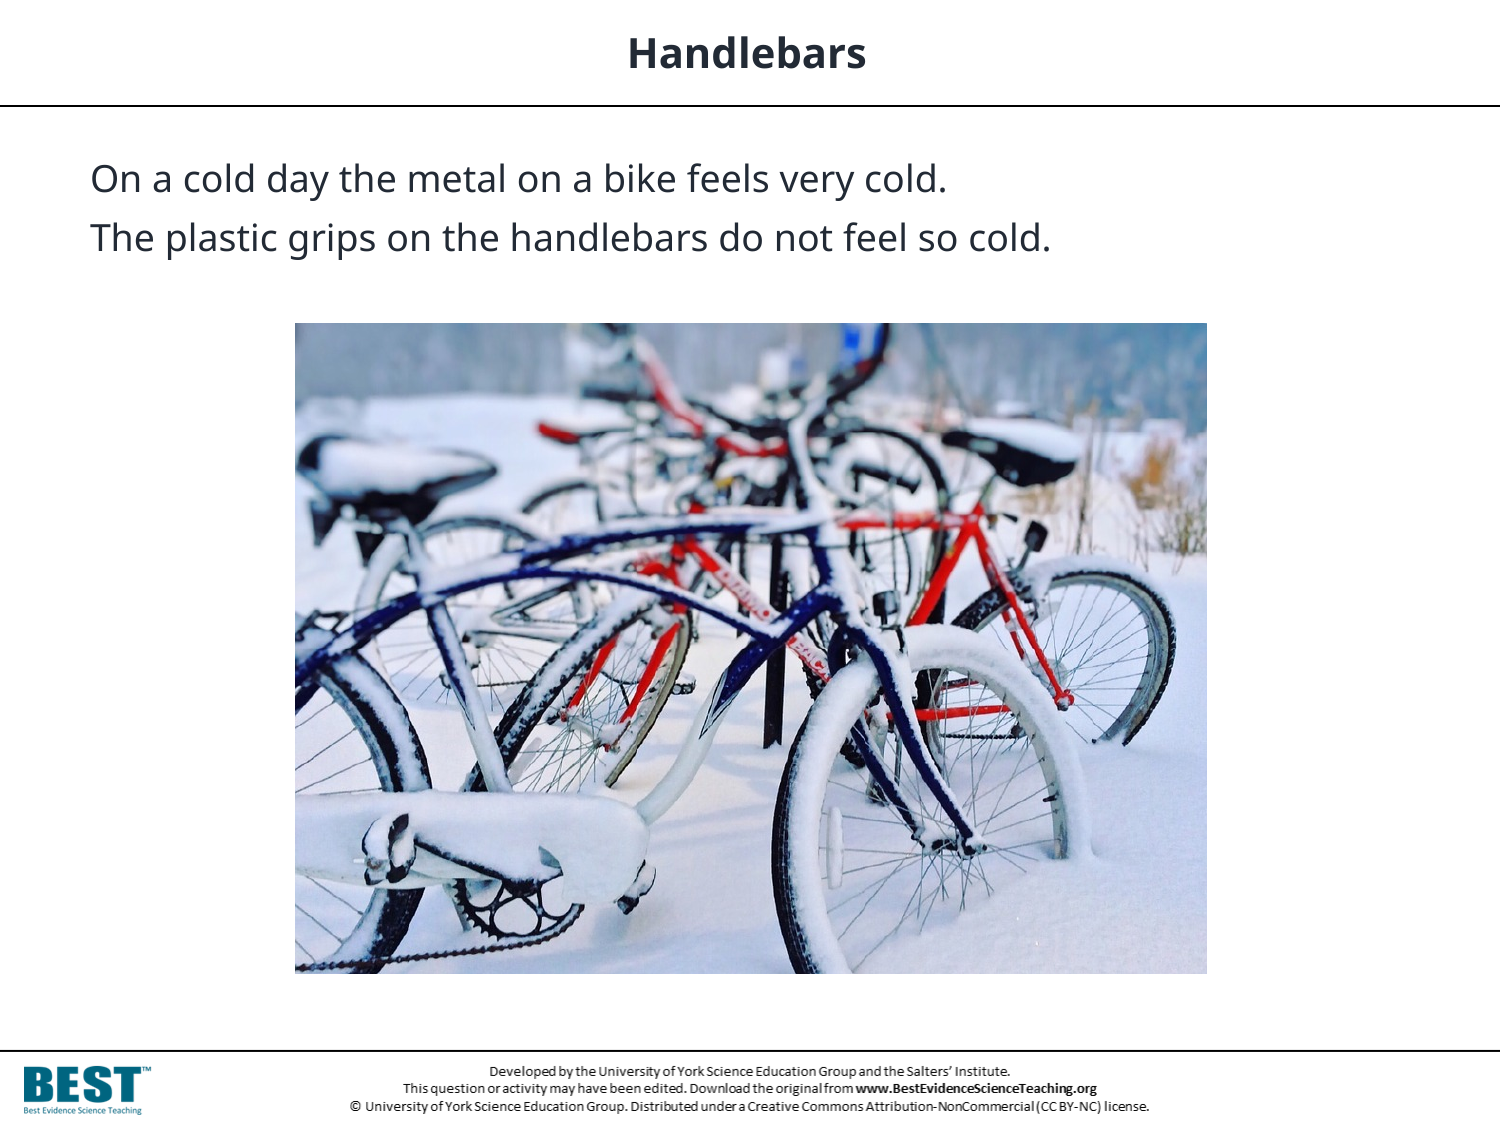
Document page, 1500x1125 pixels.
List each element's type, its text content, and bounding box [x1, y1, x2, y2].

text_box Handlebars [23, 4, 1471, 99]
picture [0, 105, 1500, 1125]
